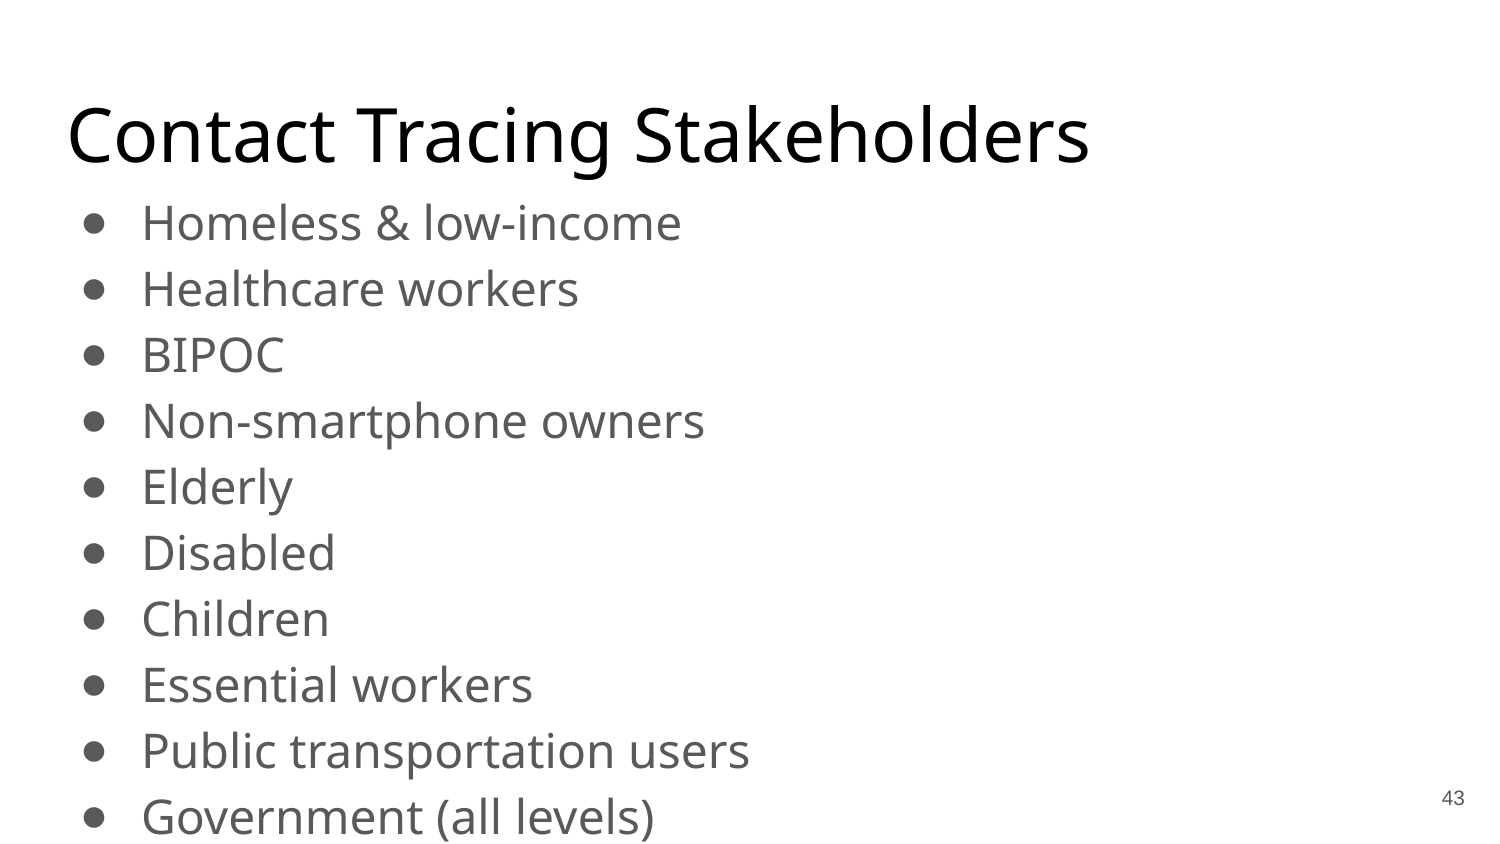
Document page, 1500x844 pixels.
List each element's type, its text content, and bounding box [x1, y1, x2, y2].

title Contact Tracing Stakeholders [51, 72, 1449, 167]
list Homeless & low-income Healthcare workers BIPOC Non-smartphone owners Elderly Disabled Children Essential workers Public transportation users Government (all levels) [51, 251, 1173, 777]
slide_number 43 [1389, 764, 1480, 830]
